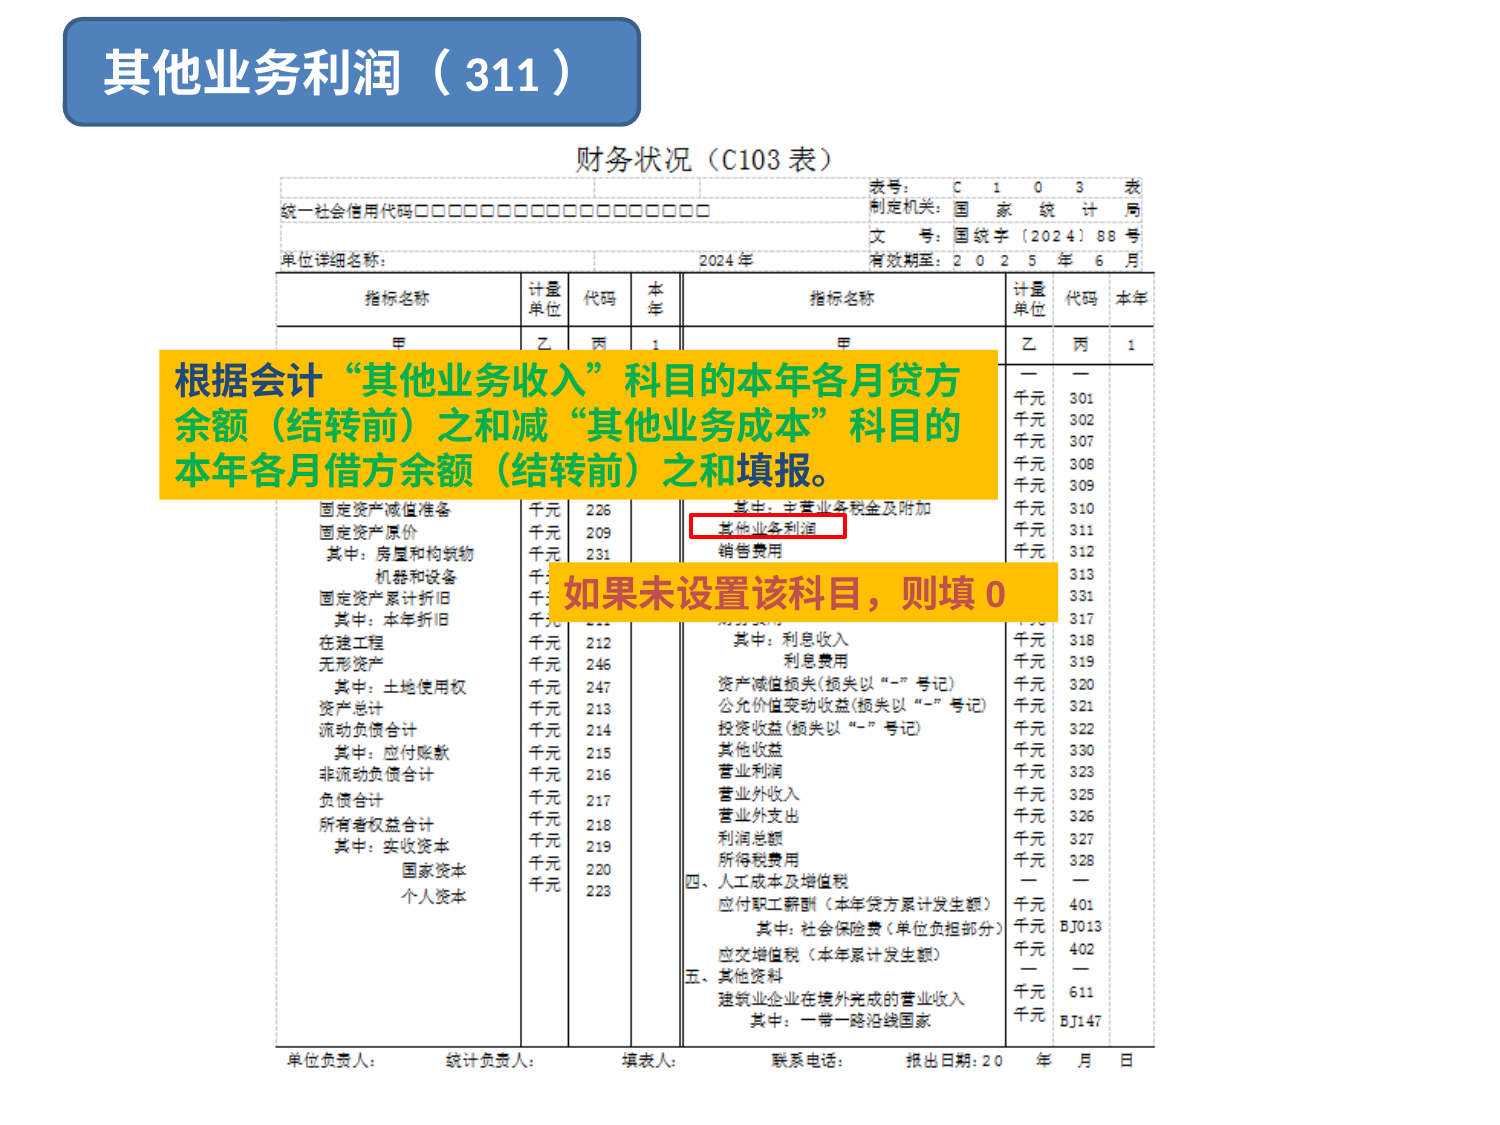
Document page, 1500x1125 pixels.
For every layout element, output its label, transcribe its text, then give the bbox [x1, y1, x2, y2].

picture [241, 136, 1179, 1092]
text_box 根据会计“其他业务收入”科目的本年各月贷方余额（结转前）之和减“其他业务成本”科目的本年各月借方余额（结转前）之和填报。 [159, 349, 236, 500]
text_box 其他业务利润（311） [62, 16, 642, 127]
